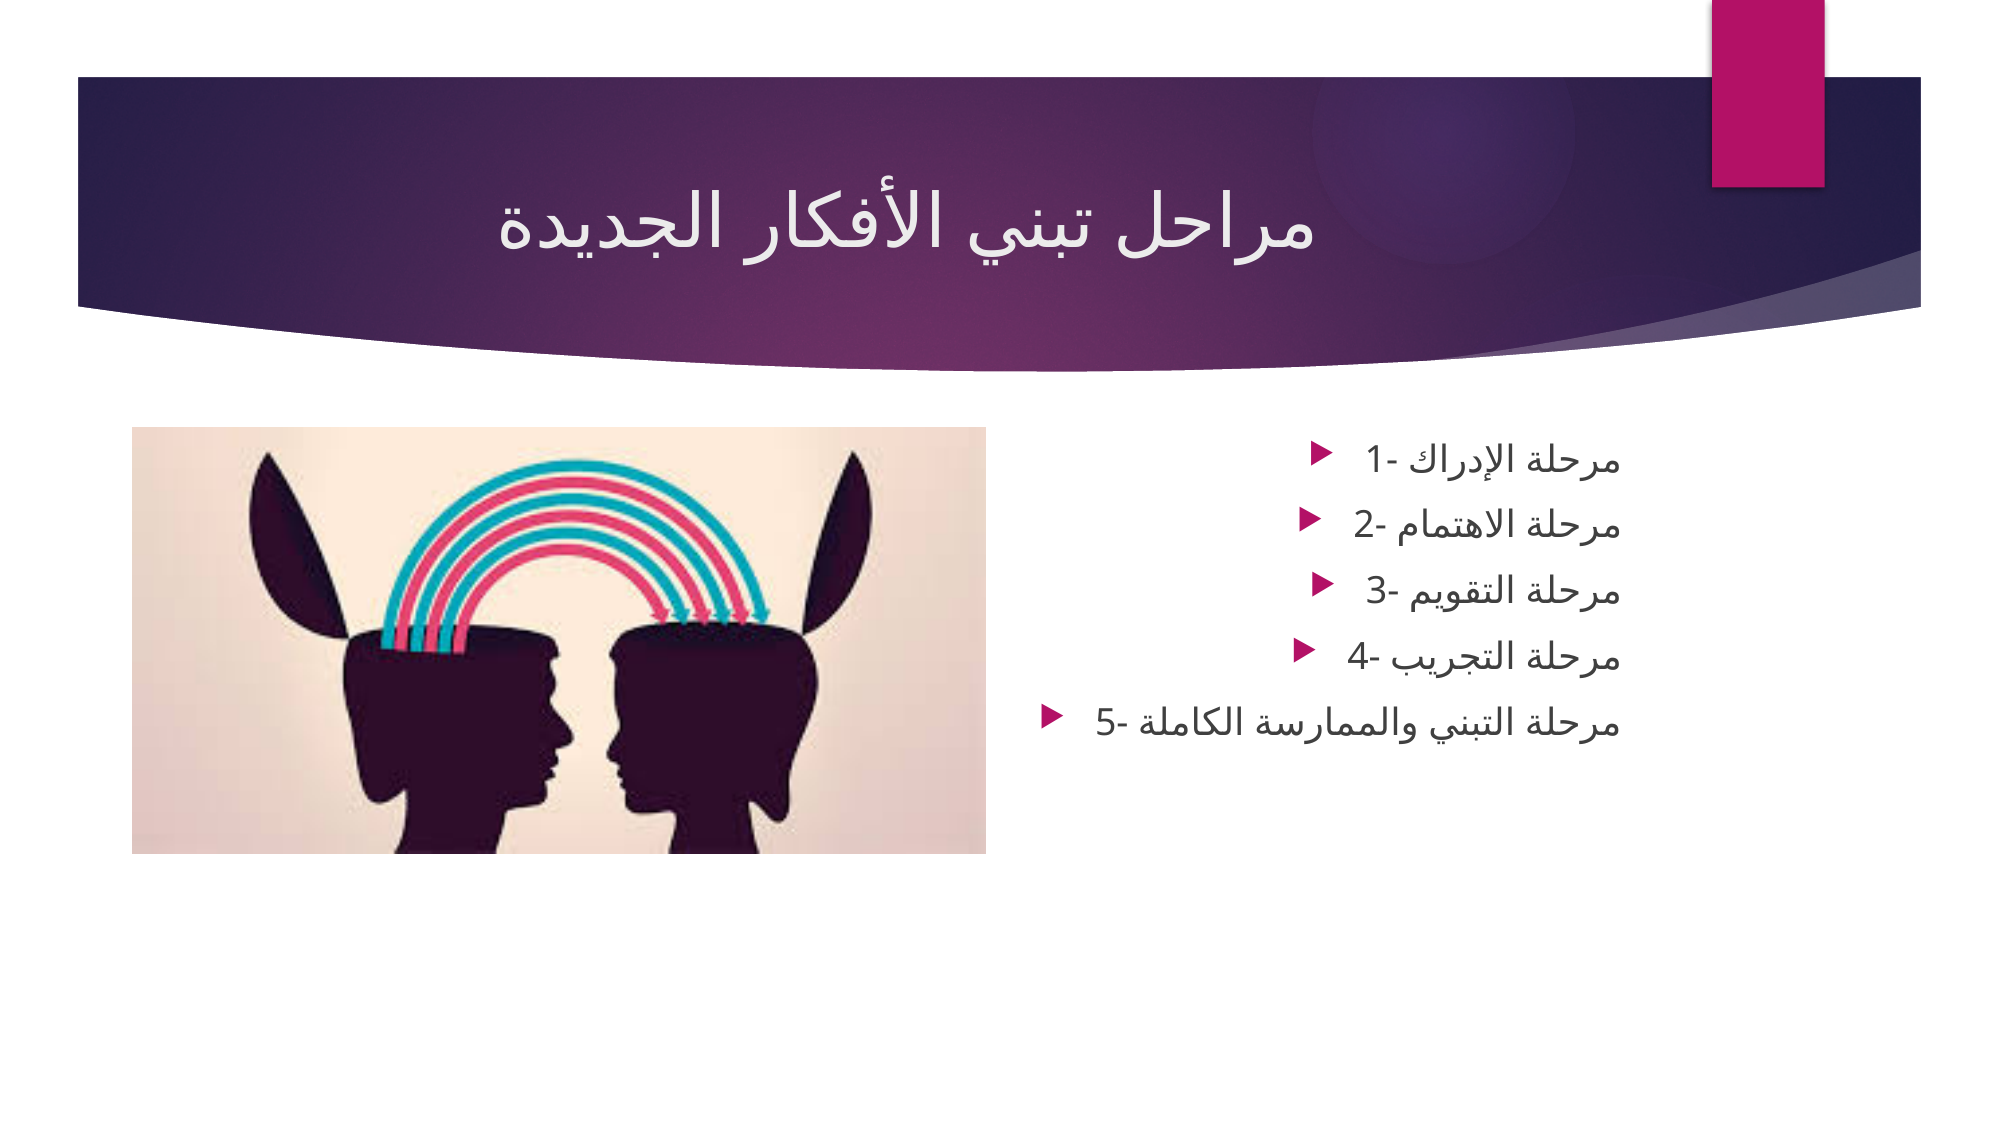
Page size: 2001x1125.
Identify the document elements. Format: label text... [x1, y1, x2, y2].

title مراحل تبني الأفكار الجديدة [189, 159, 1627, 276]
picture [132, 426, 986, 854]
list 1- مرحلة الإدراك 2- مرحلة الاهتمام 3- مرحلة التقويم 4- مرحلة التجريب 5- مرحلة التبني والممارسة الكاملة [189, 427, 1638, 988]
